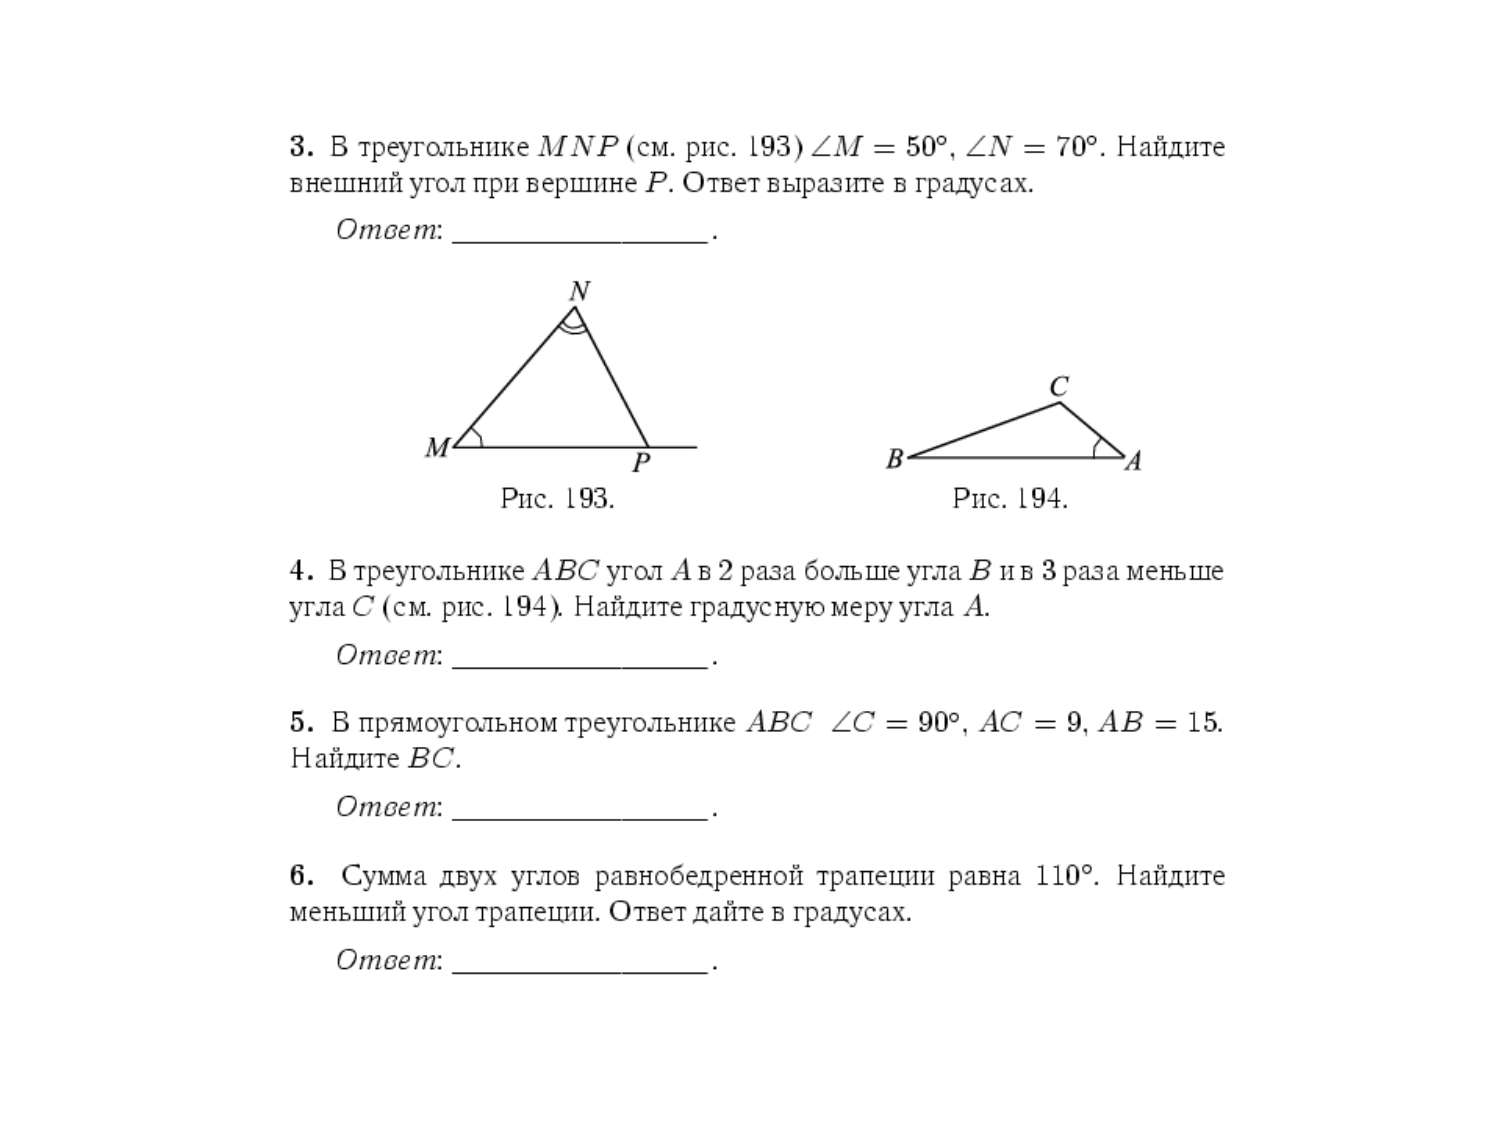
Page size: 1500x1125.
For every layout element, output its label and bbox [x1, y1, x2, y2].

picture [274, 125, 1228, 979]
